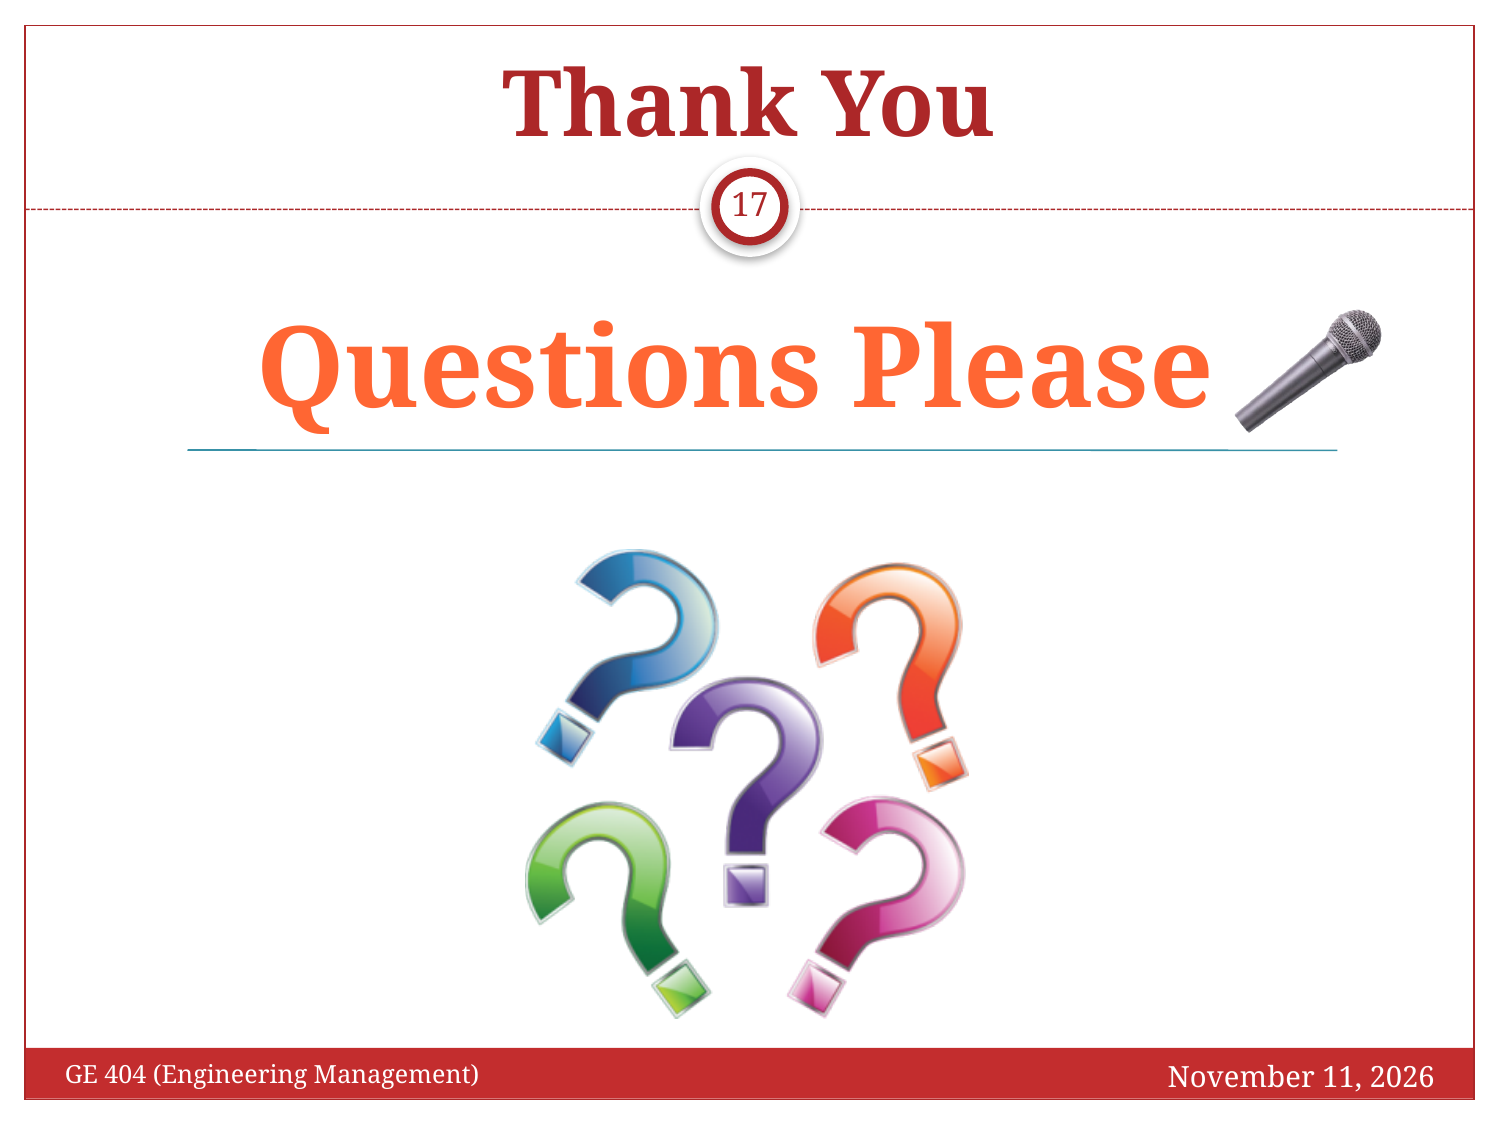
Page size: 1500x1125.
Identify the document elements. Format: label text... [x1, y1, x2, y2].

text_box Questions Please [241, 287, 1230, 438]
title Thank You [49, 37, 1450, 163]
picture [1224, 299, 1391, 443]
picture [524, 549, 969, 1019]
slide_number 17 [712, 169, 788, 243]
footer GE 404 (Engineering Management) [50, 1051, 638, 1112]
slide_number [950, 1050, 1450, 1111]
